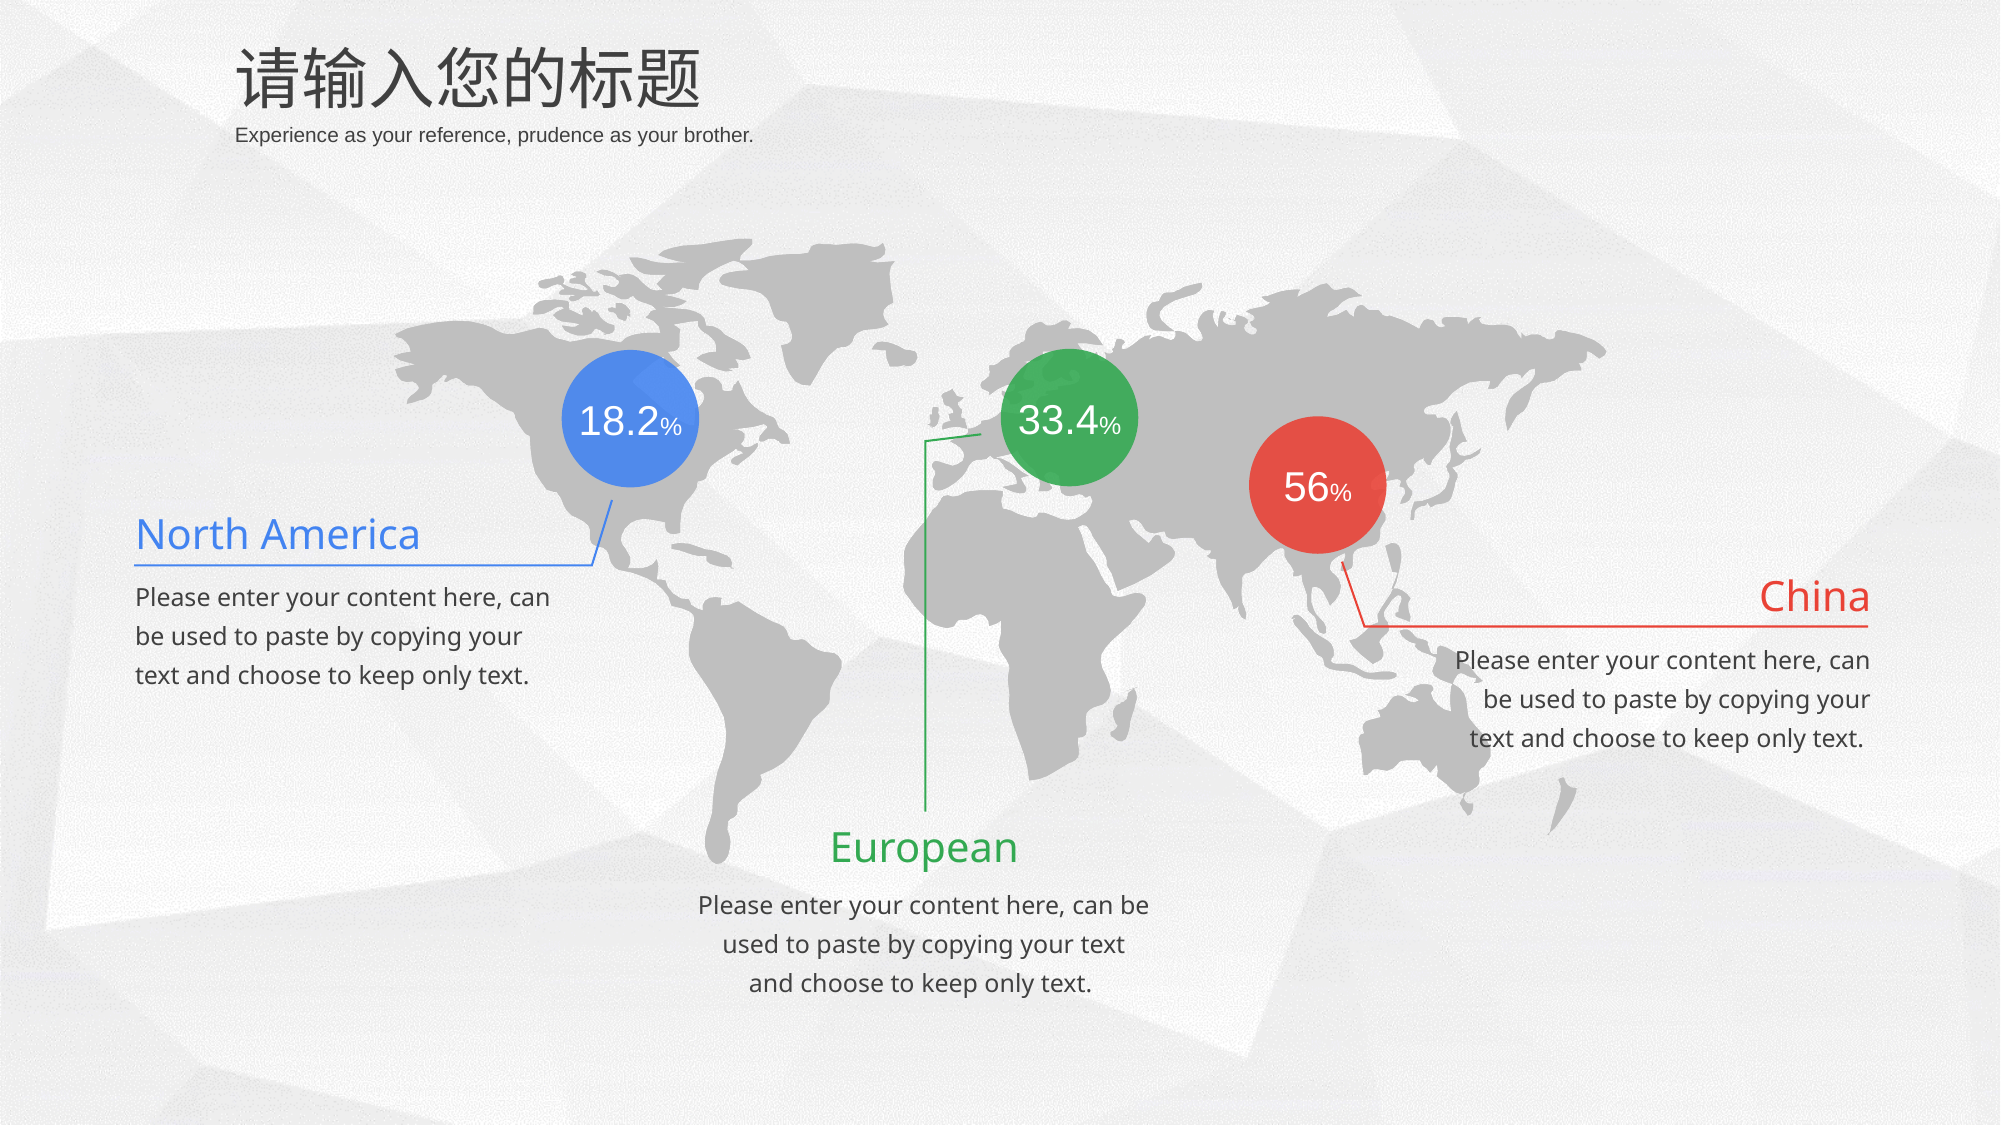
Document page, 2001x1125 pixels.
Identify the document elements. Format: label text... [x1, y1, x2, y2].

text_box Please enter your content here, can be used to paste by copying your text and choose to keep only text. [1607, 628, 1886, 761]
text_box 请输入您的标题 [220, 29, 772, 108]
text_box North America [120, 501, 393, 565]
picture [0, 0, 2001, 1125]
text_box Please enter your content here, can be used to paste by copying your text and choose to keep only text. [682, 872, 1166, 1005]
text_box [393, 238, 1607, 864]
text_box European [742, 864, 1106, 872]
text_box Please enter your content here, can be used to paste by copying your text and choose to keep only text. [120, 565, 393, 697]
text_box Experience as your reference, prudence as your brother. [220, 108, 871, 154]
text_box China [1607, 562, 1887, 628]
